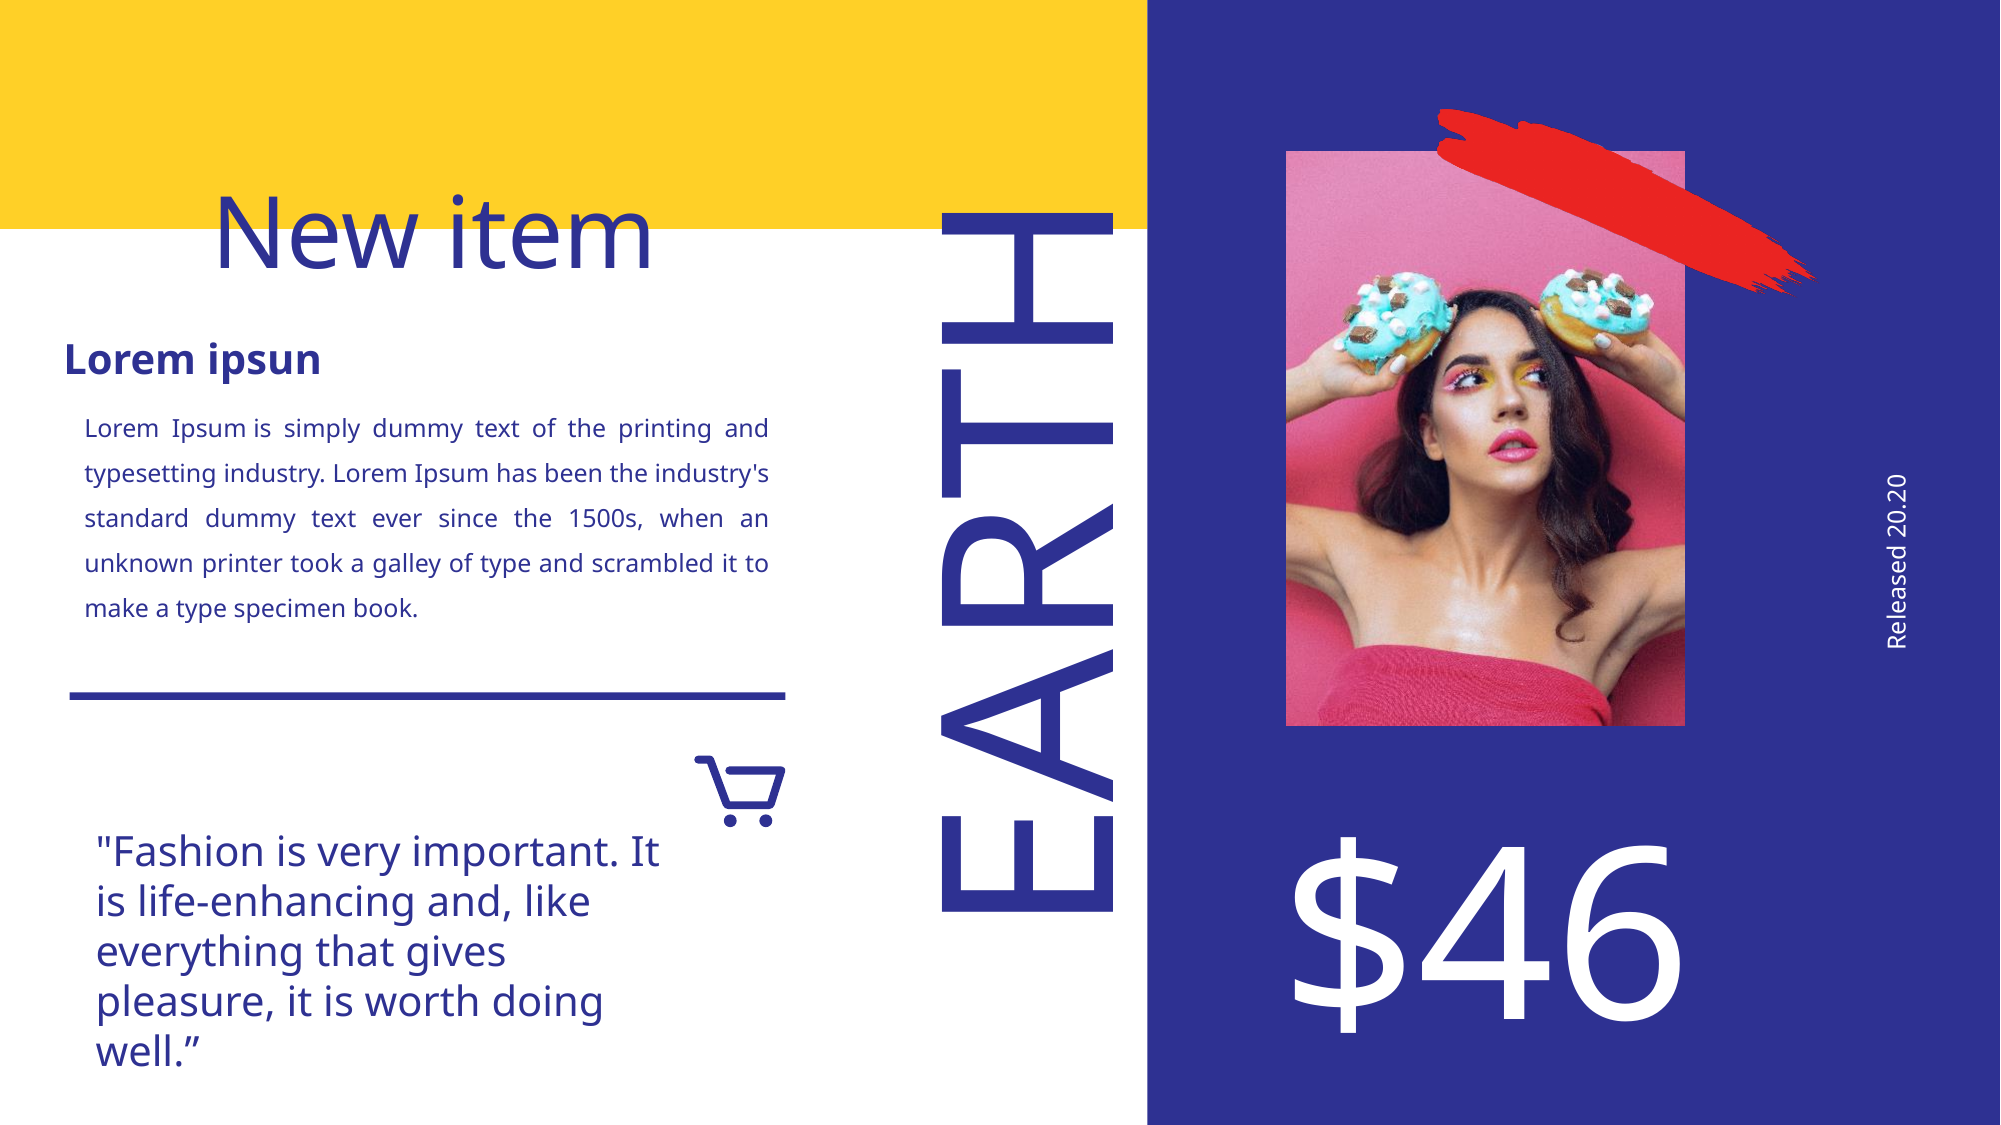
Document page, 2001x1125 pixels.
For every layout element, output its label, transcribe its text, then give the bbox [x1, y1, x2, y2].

text_box [1146, 0, 2000, 1125]
text_box [69, 691, 786, 701]
text_box EARTH [866, 174, 1169, 951]
text_box New item [196, 161, 673, 297]
text_box [759, 814, 773, 828]
text_box [694, 755, 786, 810]
text_box "Fashion is very important. It is life-enhancing and, like everything that gives pleasure, it is worth doing well.” [80, 816, 695, 1082]
text_box Lorem ipsun [48, 325, 337, 391]
text_box $46 [1265, 772, 1707, 1075]
picture [1286, 78, 1836, 727]
text_box Lorem Ipsum is simply dummy text of the printing and typesetting industry. Lorem Ipsum has been the industry's standard dummy text ever since the 1500s, when an unknown printer took a galley of type and scrambled it to make a type specimen book. [69, 390, 786, 630]
text_box Released 20.20 [1873, 459, 1918, 666]
text_box [0, 0, 1146, 230]
text_box [723, 814, 737, 828]
